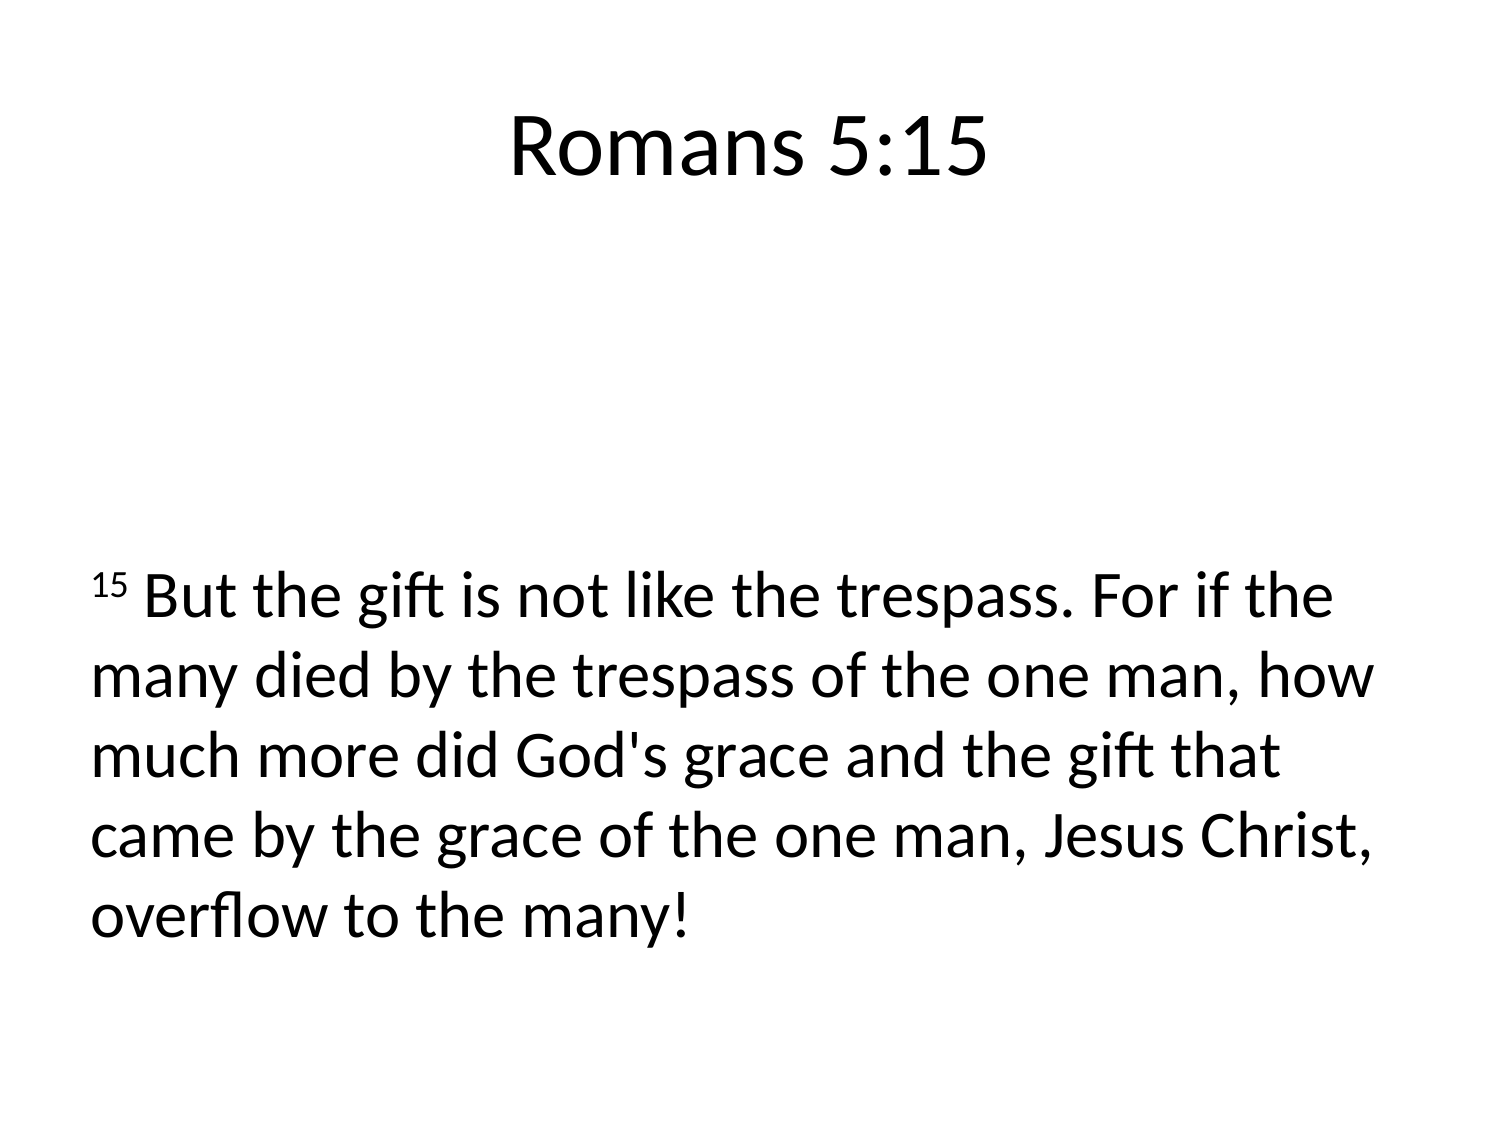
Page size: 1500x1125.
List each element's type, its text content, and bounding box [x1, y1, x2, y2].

list 15 But the gift is not like the trespass. For if the many died by the trespass of the one man, how much more did God's grace and the gift that came by the grace of the one man, Jesus Christ, overflow to the many! [75, 262, 1425, 1005]
title Romans 5:15 [75, 45, 1425, 233]
